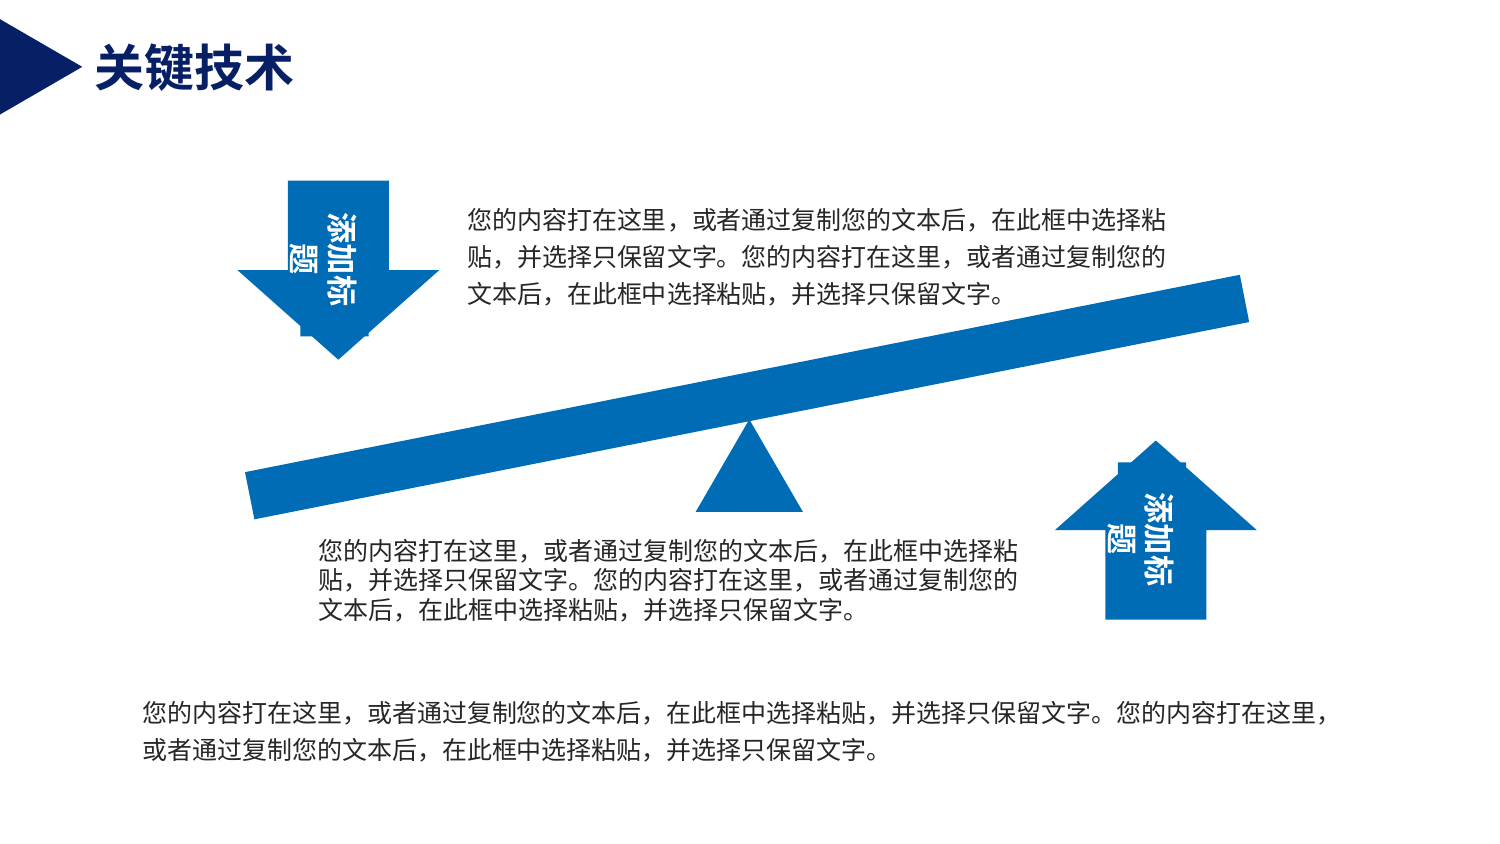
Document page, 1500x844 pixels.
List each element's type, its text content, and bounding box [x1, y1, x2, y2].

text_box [237, 180, 440, 360]
text_box 您的内容打在这里，或者通过复制您的文本后，在此框中选择粘贴，并选择只保留文字。您的内容打在这里，或者通过复制您的文本后，在此框中选择粘贴，并选择只保留文字。 [307, 529, 1052, 631]
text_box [1054, 440, 1257, 620]
text_box 您的内容打在这里，或者通过复制您的文本后，在此框中选择粘贴，并选择只保留文字。您的内容打在这里，或者通过复制您的文本后，在此框中选择粘贴，并选择只保留文字。 [130, 684, 1368, 771]
text_box [0, 19, 83, 115]
text_box [693, 417, 805, 513]
text_box [243, 273, 1251, 521]
text_box 您的内容打在这里，或者通过复制您的文本后，在此框中选择粘贴，并选择只保留文字。您的内容打在这里，或者通过复制您的文本后，在此框中选择粘贴，并选择只保留文字。 [456, 191, 1187, 315]
text_box 关键技术 [79, 29, 310, 105]
